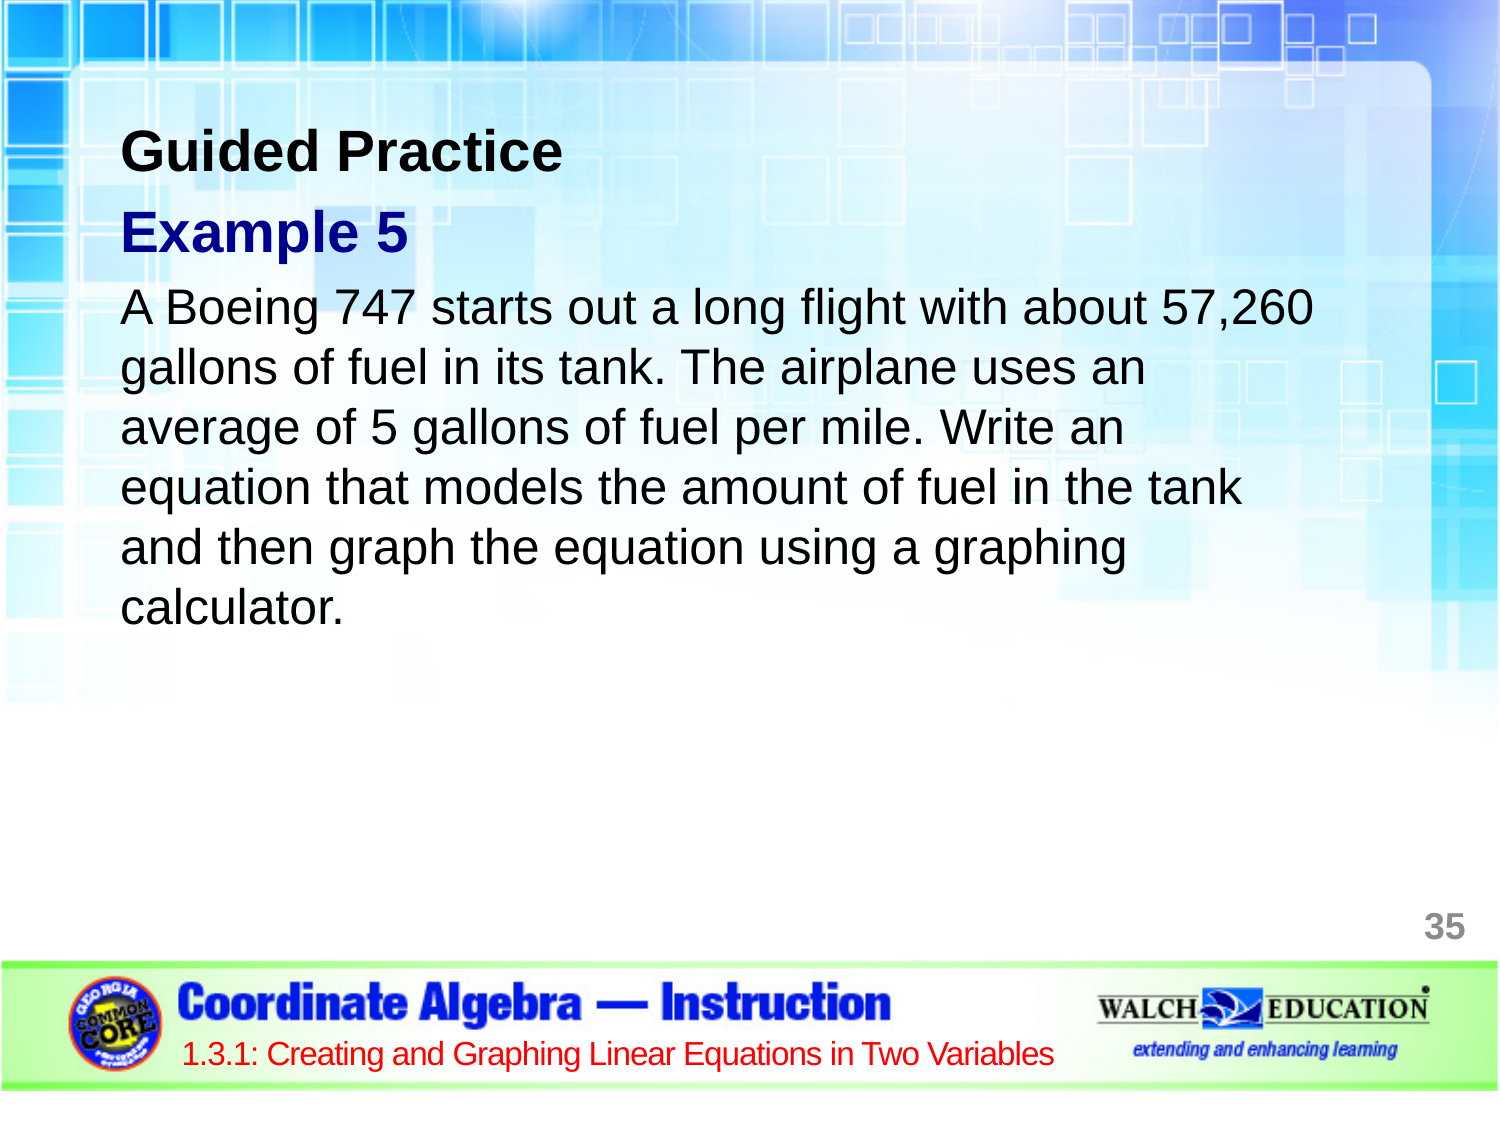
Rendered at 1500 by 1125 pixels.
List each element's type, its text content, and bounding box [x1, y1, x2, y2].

picture [1, 0, 1500, 1091]
subtitle Guided Practice Example 5 A Boeing 747 starts out a long flight with about 57,260 gallons of fuel in its tank. The airplane uses an average of 5 gallons of fuel per mile. Write an equation that models the amount of fuel in the tank and then graph the equation using a graphing calculator. [105, 105, 1342, 925]
list 1.3.1: Creating and Graphing Linear Equations in Two Variables [166, 1024, 1186, 1074]
slide_number 35 [1361, 901, 1481, 949]
